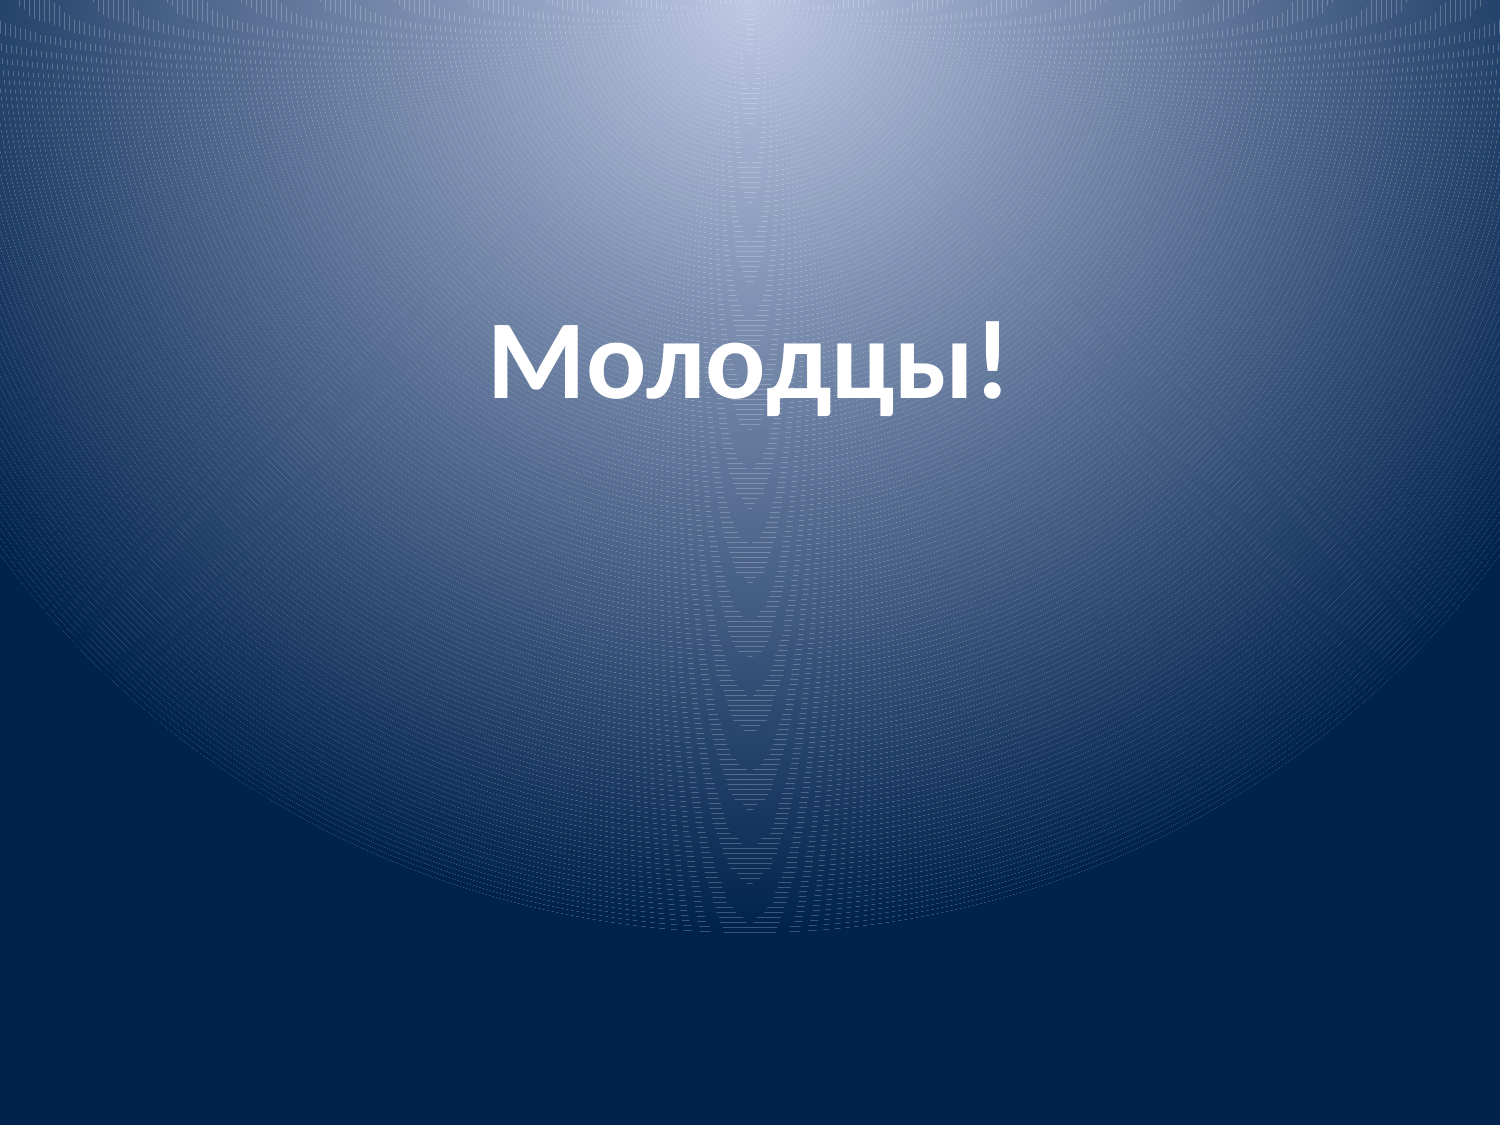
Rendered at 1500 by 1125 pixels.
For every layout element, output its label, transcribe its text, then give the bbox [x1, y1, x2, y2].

text_box Молодцы! [0, 278, 1500, 429]
